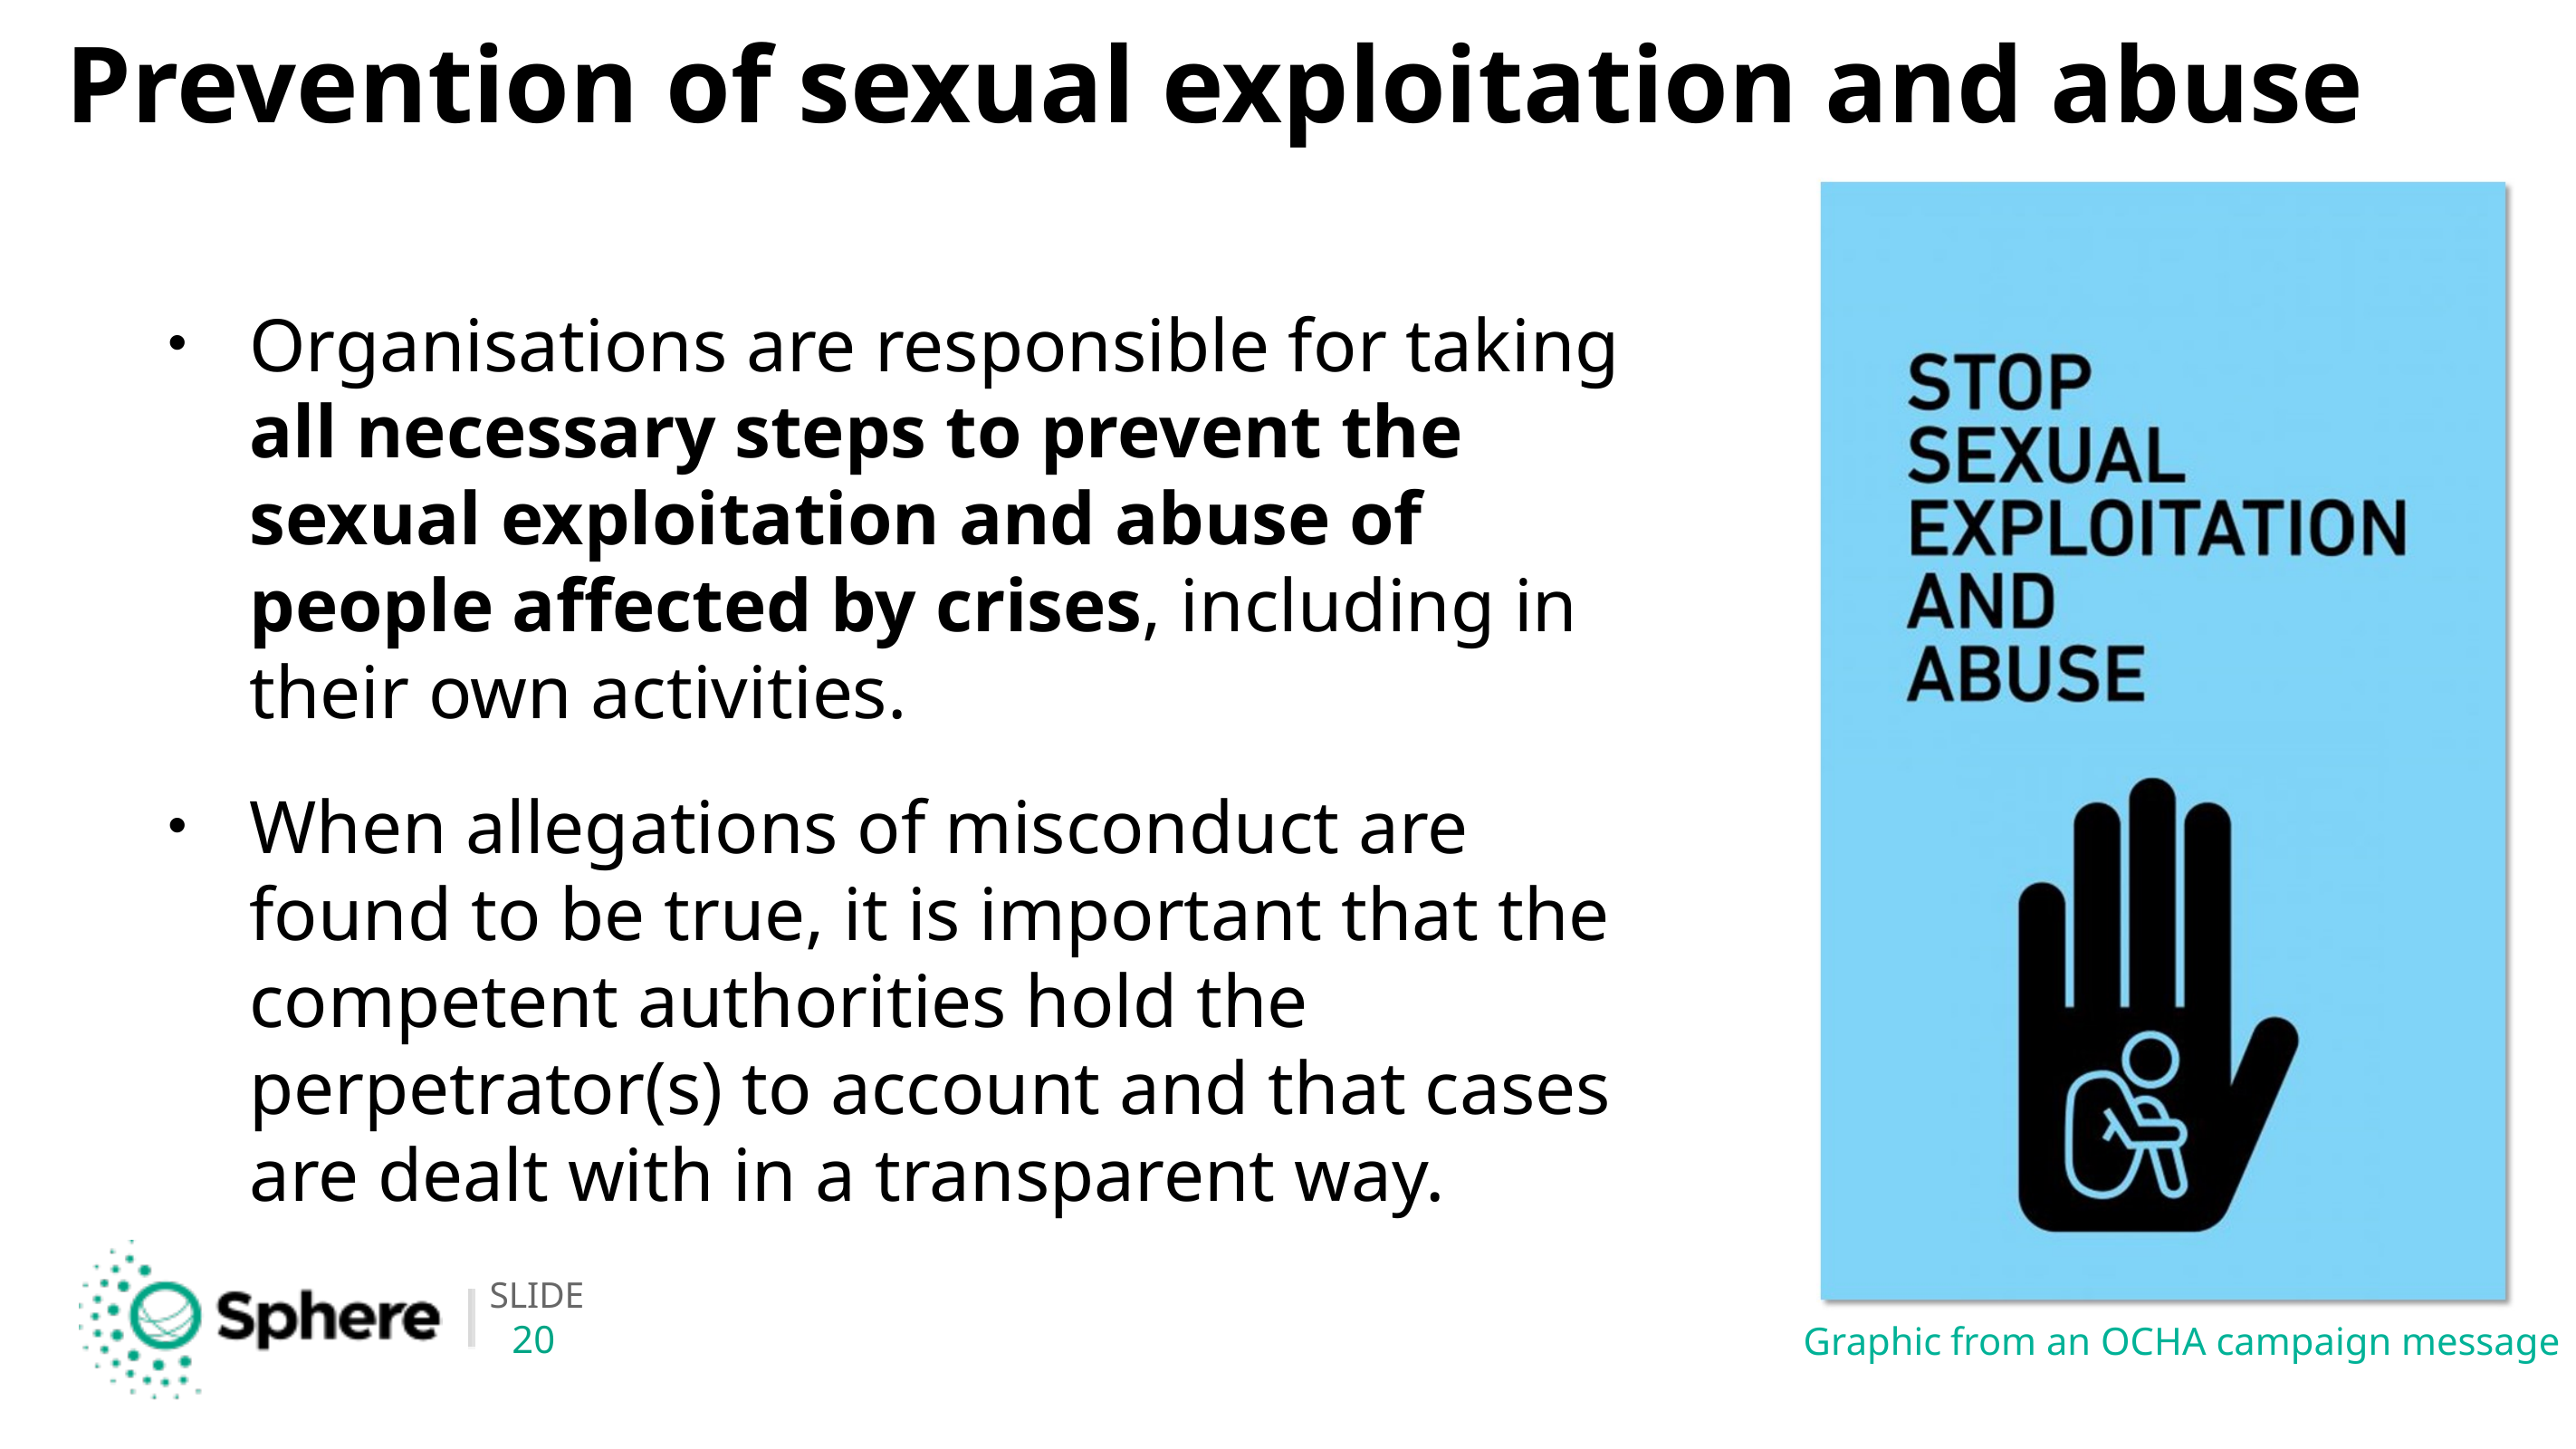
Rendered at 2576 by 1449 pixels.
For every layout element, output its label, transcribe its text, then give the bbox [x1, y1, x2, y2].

text_box Graphic from an OCHA campaign message [1796, 1310, 2568, 1371]
picture [468, 1289, 479, 1349]
slide_number 20 [503, 1307, 568, 1369]
picture [1816, 178, 2518, 1312]
picture [79, 1240, 443, 1402]
title Prevention of sexual exploitation and abuse [57, 10, 2497, 179]
list Organisations are responsible for taking all necessary steps to prevent the sexual exploitation and abuse of people affected by crises, including in their own activities. When allegations of misconduct are found to be true, it is important that the competent authorities hold the perpetrator(s) to account and that cases are dealt with in a transparent way. [159, 291, 1658, 1288]
